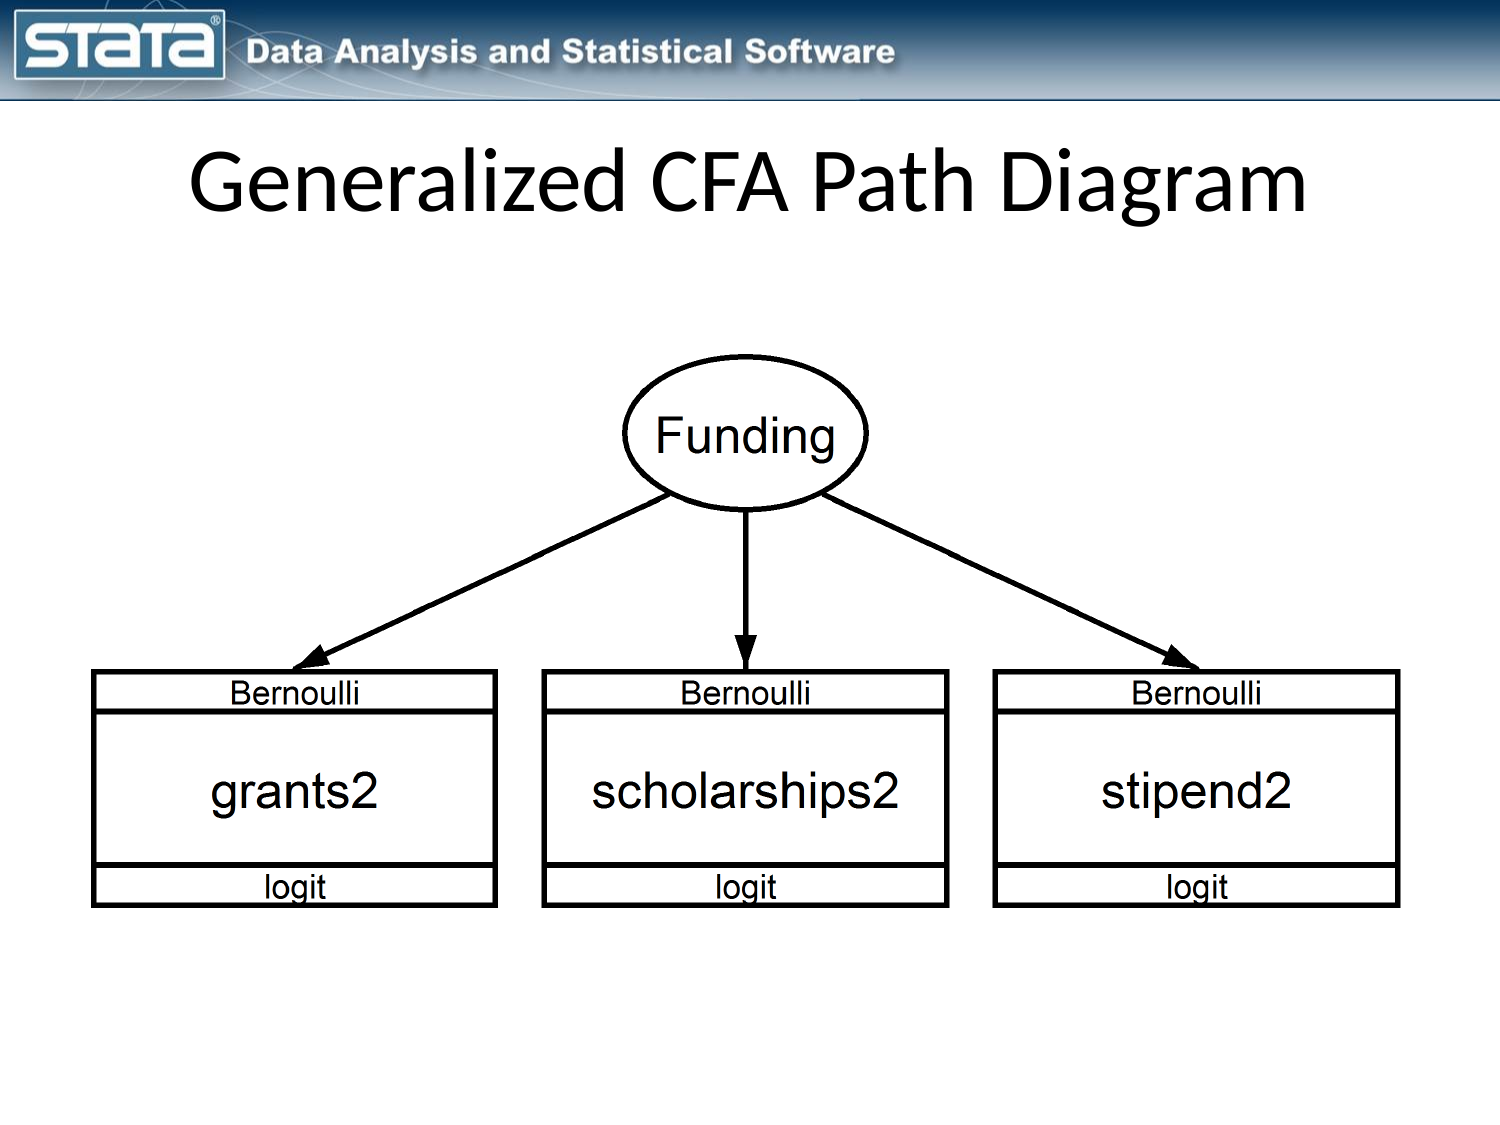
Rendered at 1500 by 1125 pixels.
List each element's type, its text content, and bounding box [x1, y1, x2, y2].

picture [74, 337, 1426, 939]
picture [0, 0, 1500, 101]
title Generalized CFA Path Diagram [75, 112, 1425, 238]
